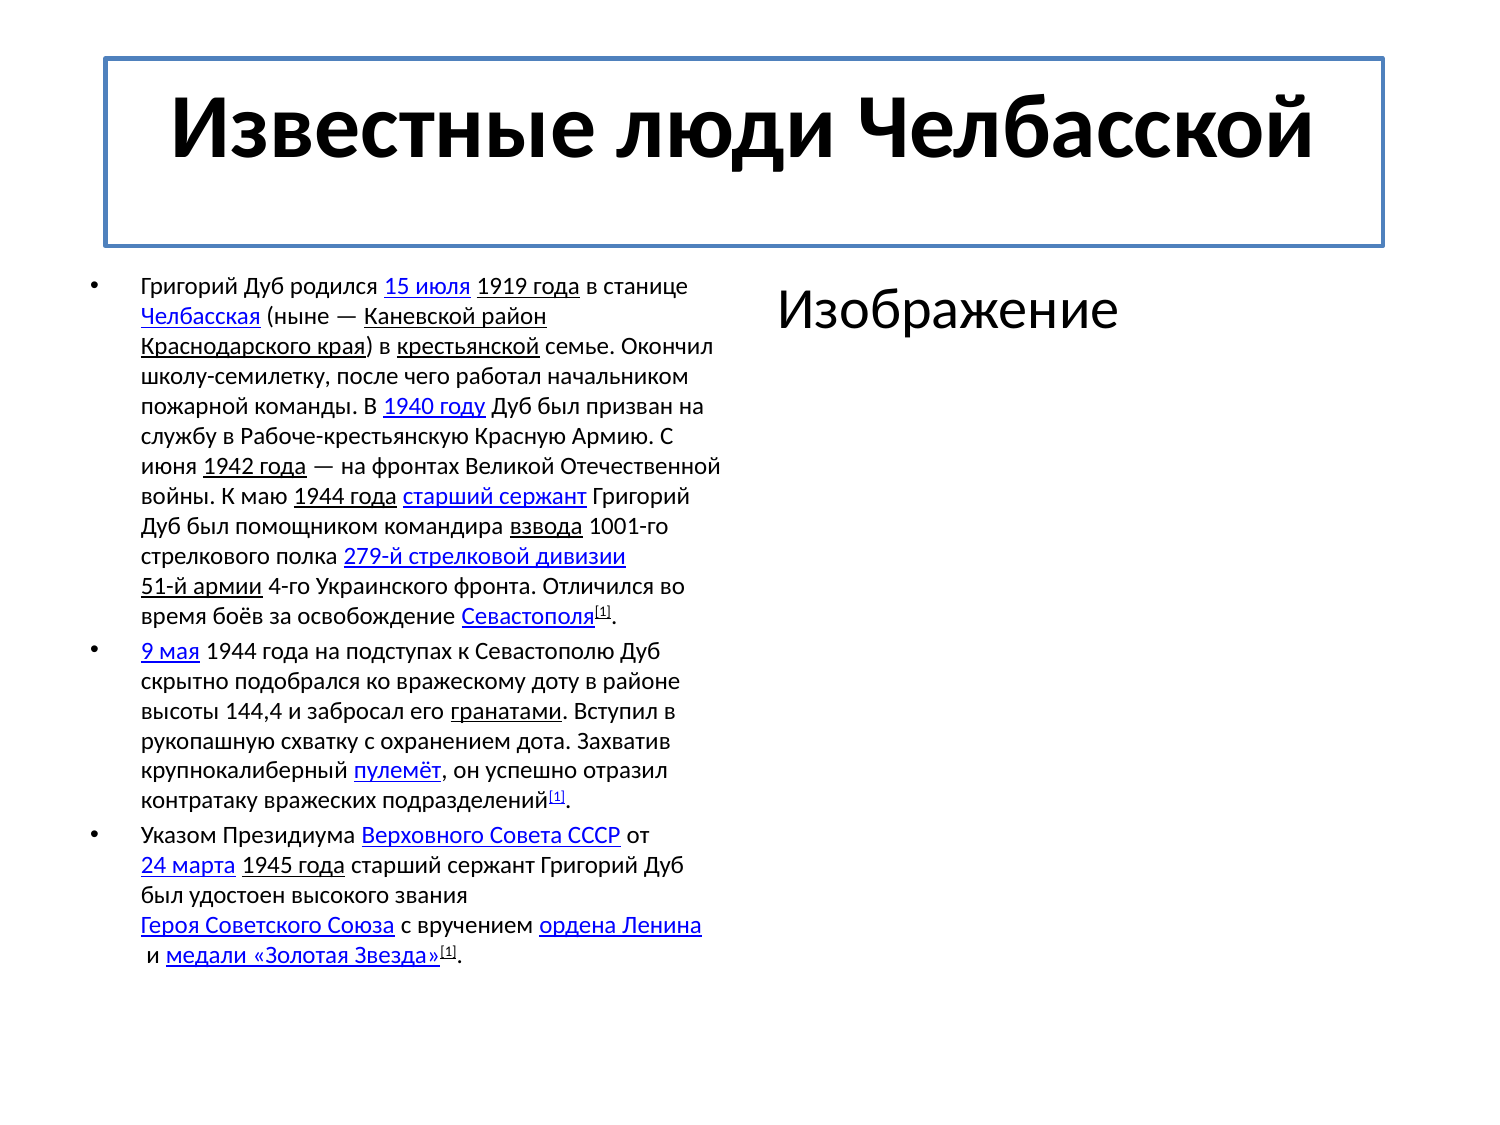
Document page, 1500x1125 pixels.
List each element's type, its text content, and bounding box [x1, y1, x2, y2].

list Григорий Дуб родился 15 июля 1919 года в станице Челбасская (ныне — Каневской район Краснодарского края) в крестьянской семье. Окончил школу-семилетку, после чего работал начальником пожарной команды. В 1940 году Дуб был призван на службу в Рабоче-крестьянскую Красную Армию. С июня 1942 года — на фронтах Великой Отечественной войны. К маю 1944 года старший сержант Григорий Дуб был помощником командира взвода 1001-го стрелкового полка 279-й стрелковой дивизии 51-й армии 4-го Украинского фронта. Отличился во время боёв за освобождение Севастополя[1]. 9 мая 1944 года на подступах к Севастополю Дуб скрытно подобрался ко вражескому доту в районе высоты 144,4 и забросал его гранатами. Вступил в рукопашную схватку с охранением дота. Захватив крупнокалиберный пулемёт, он успешно отразил контратаку вражеских подразделений[1]. Указом Президиума Верховного Совета СССР от 24 марта 1945 года старший сержант Григорий Дуб был удостоен высокого звания Героя Советского Союза с вручением ордена Ленина и медали «Золотая Звезда»[1]. [75, 262, 738, 1005]
list Изображение [762, 262, 1425, 1005]
text_box Известные люди Челбасской [103, 56, 1385, 248]
